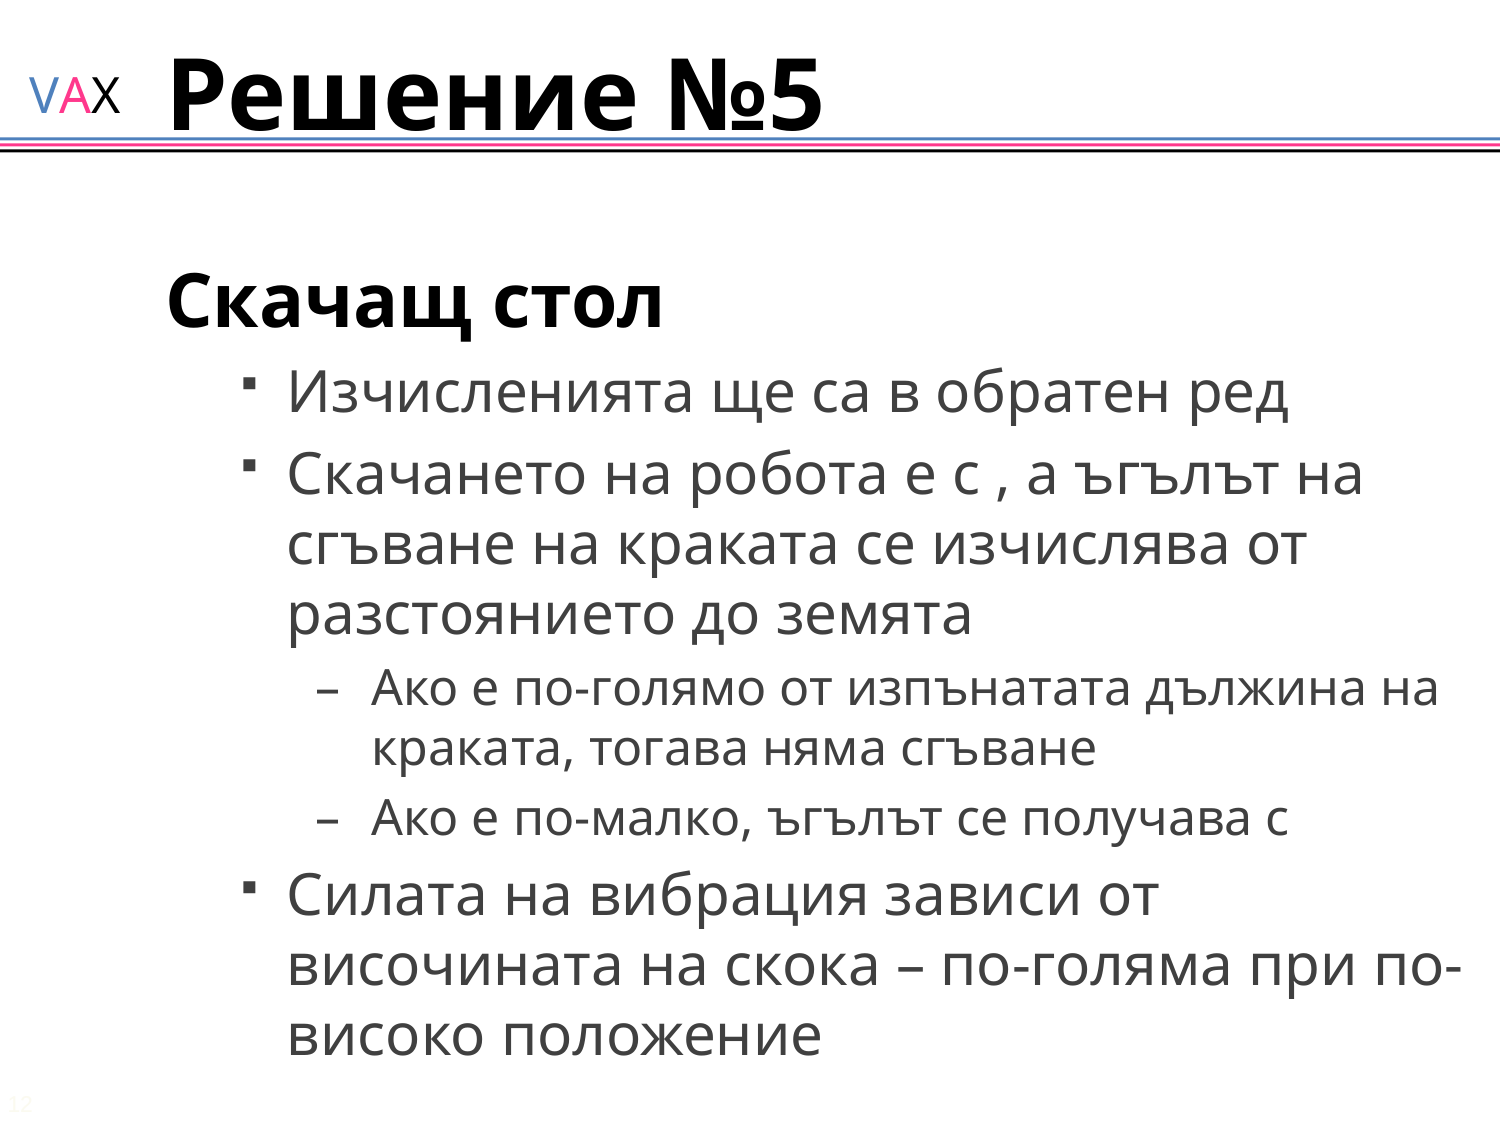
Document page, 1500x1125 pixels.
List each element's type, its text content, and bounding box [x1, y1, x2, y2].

title Решение №5 [0, 37, 1500, 144]
